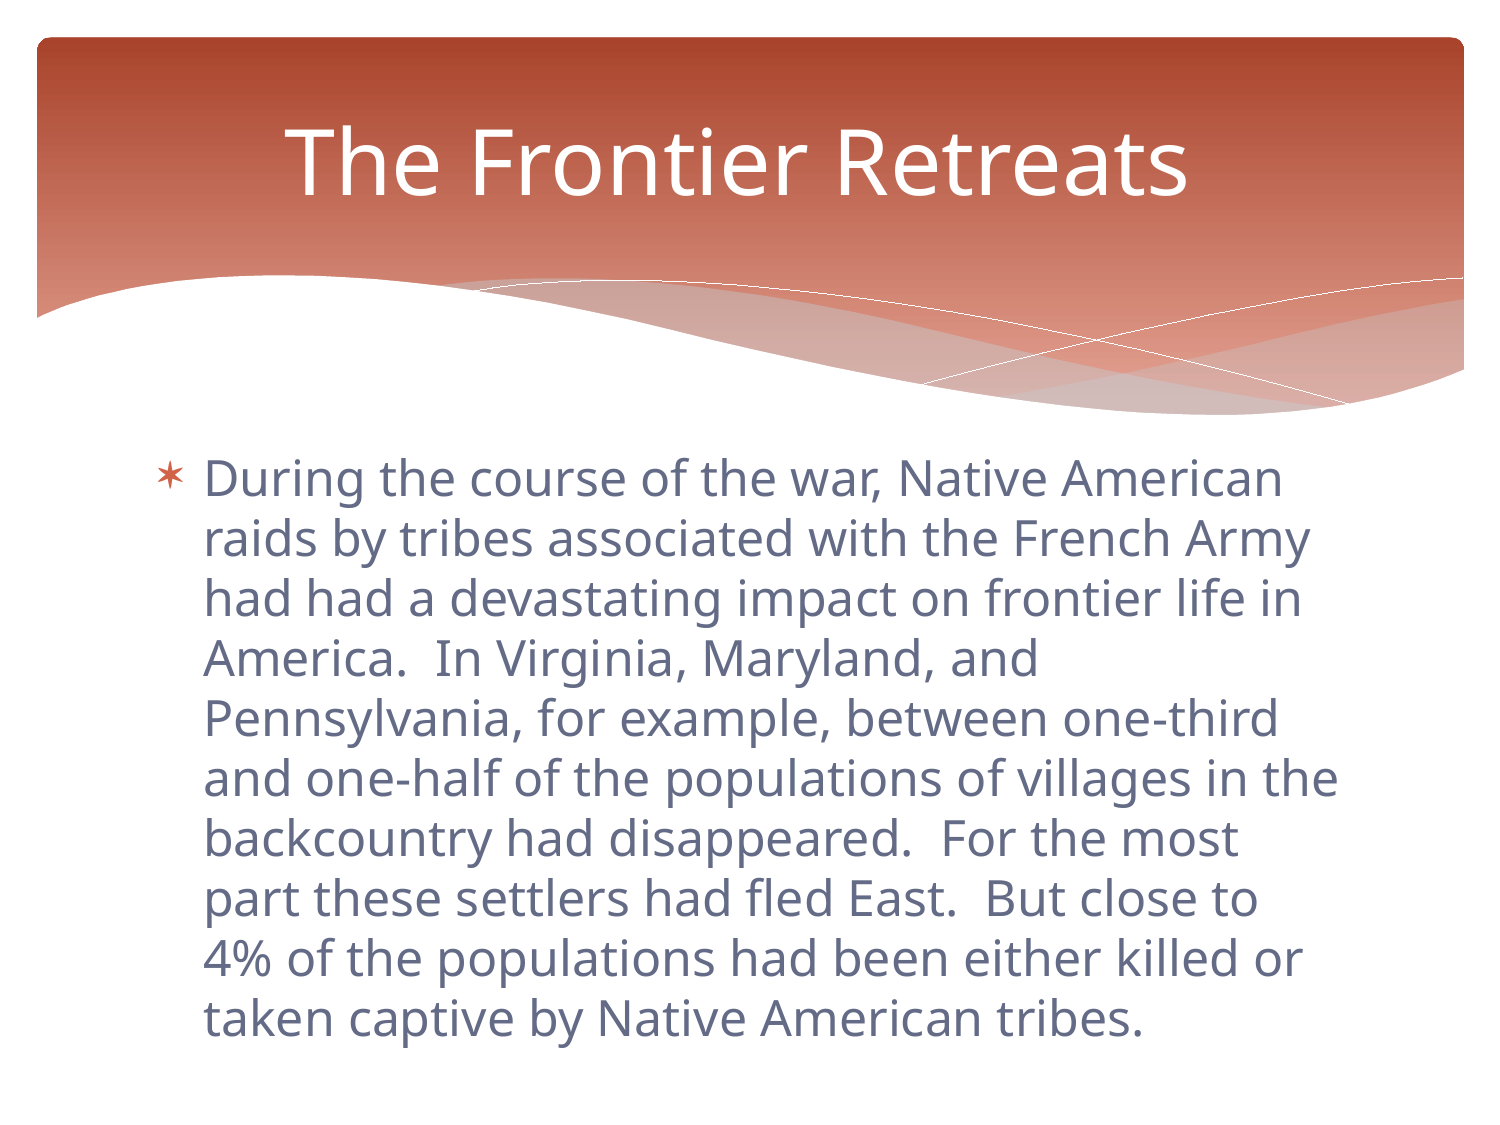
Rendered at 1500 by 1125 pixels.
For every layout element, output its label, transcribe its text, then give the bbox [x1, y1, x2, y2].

title The Frontier Retreats [75, 55, 1425, 261]
list During the course of the war, Native American raids by tribes associated with the French Army had had a devastating impact on frontier life in America. In Virginia, Maryland, and Pennsylvania, for example, between one-third and one-half of the populations of villages in the backcountry had disappeared. For the most part these settlers had fled East. But close to 4% of the populations had been either killed or taken captive by Native American tribes. [143, 438, 1359, 1005]
